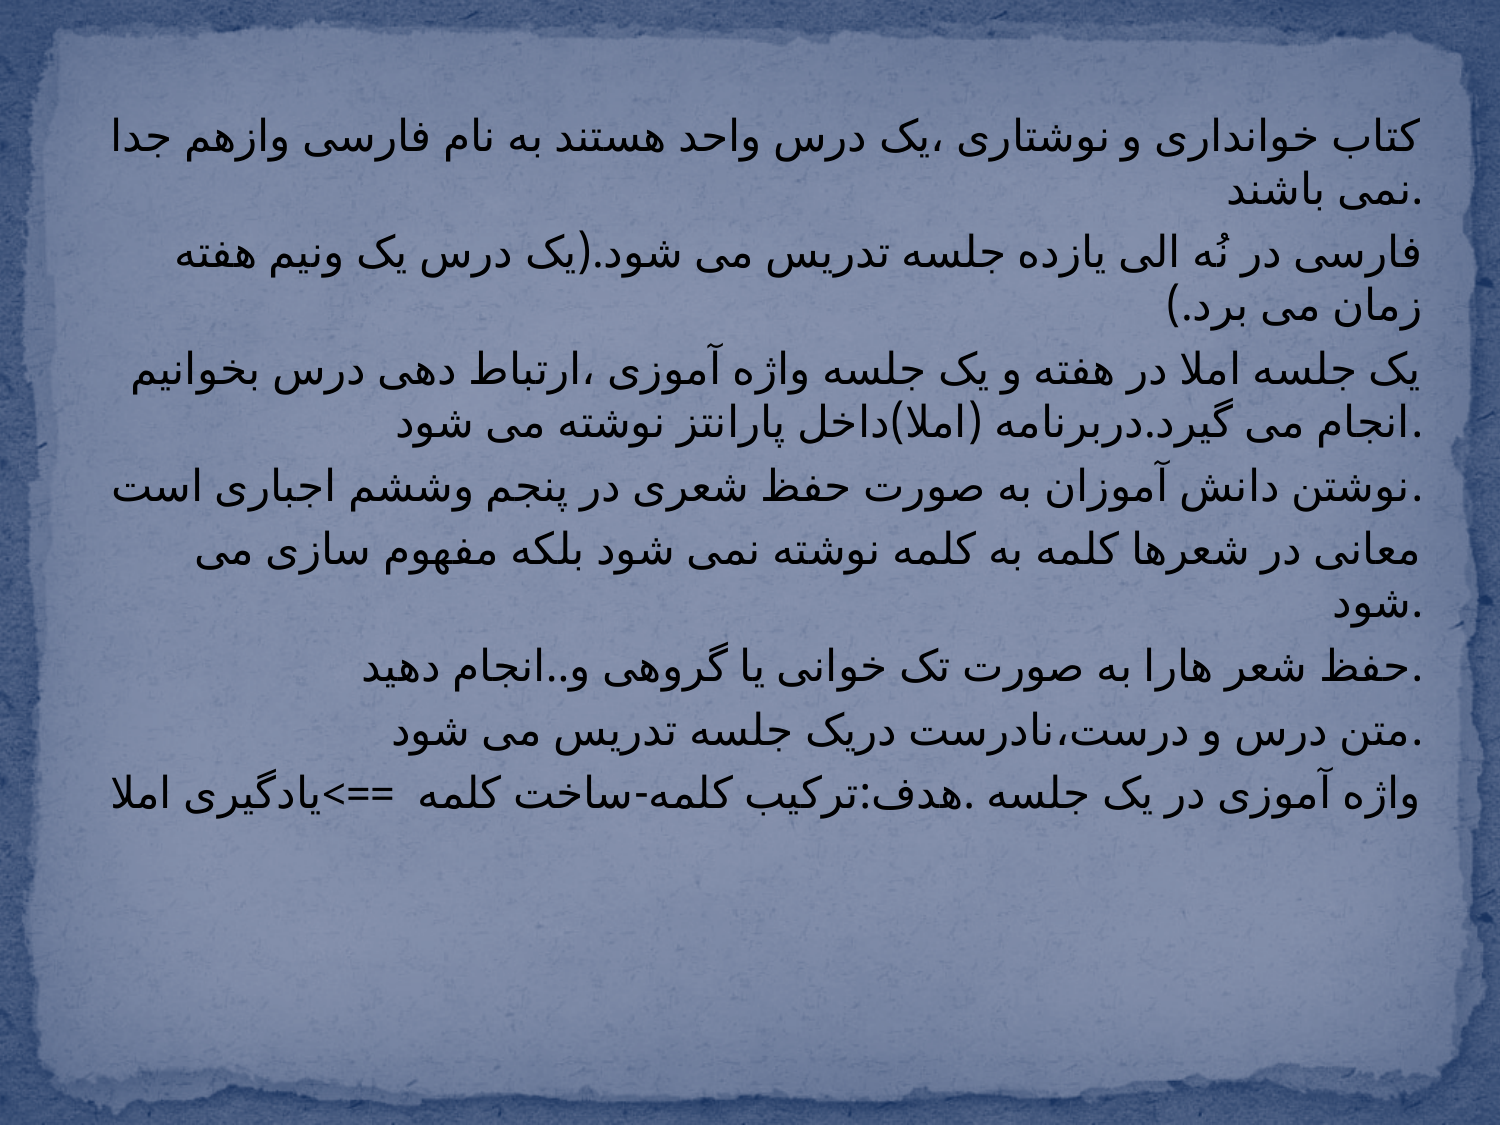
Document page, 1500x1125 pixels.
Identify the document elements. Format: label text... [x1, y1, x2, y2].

list کتاب خوانداری و نوشتاری ،یک درس واحد هستند به نام فارسی وازهم جدا نمی باشند. فارسی در نُه الی یازده جلسه تدریس می شود.(یک درس یک ونیم هفته زمان می برد.) یک جلسه املا در هفته و یک جلسه واژه آموزی ،ارتباط دهی درس بخوانیم انجام می گیرد.دربرنامه (املا)داخل پارانتز نوشته می شود. نوشتن دانش آموزان به صورت حفظ شعری در پنجم وششم اجباری است. معانی در شعرها کلمه به کلمه نوشته نمی شود بلکه مفهوم سازی می شود. حفظ شعر هارا به صورت تک خوانی یا گروهی و..انجام دهید. متن درس و درست،نادرست دریک جلسه تدریس می شود. واژه آموزی در یک جلسه .هدف:ترکیب کلمه-ساخت کلمه ==>یادگیری املا [87, 99, 1438, 938]
